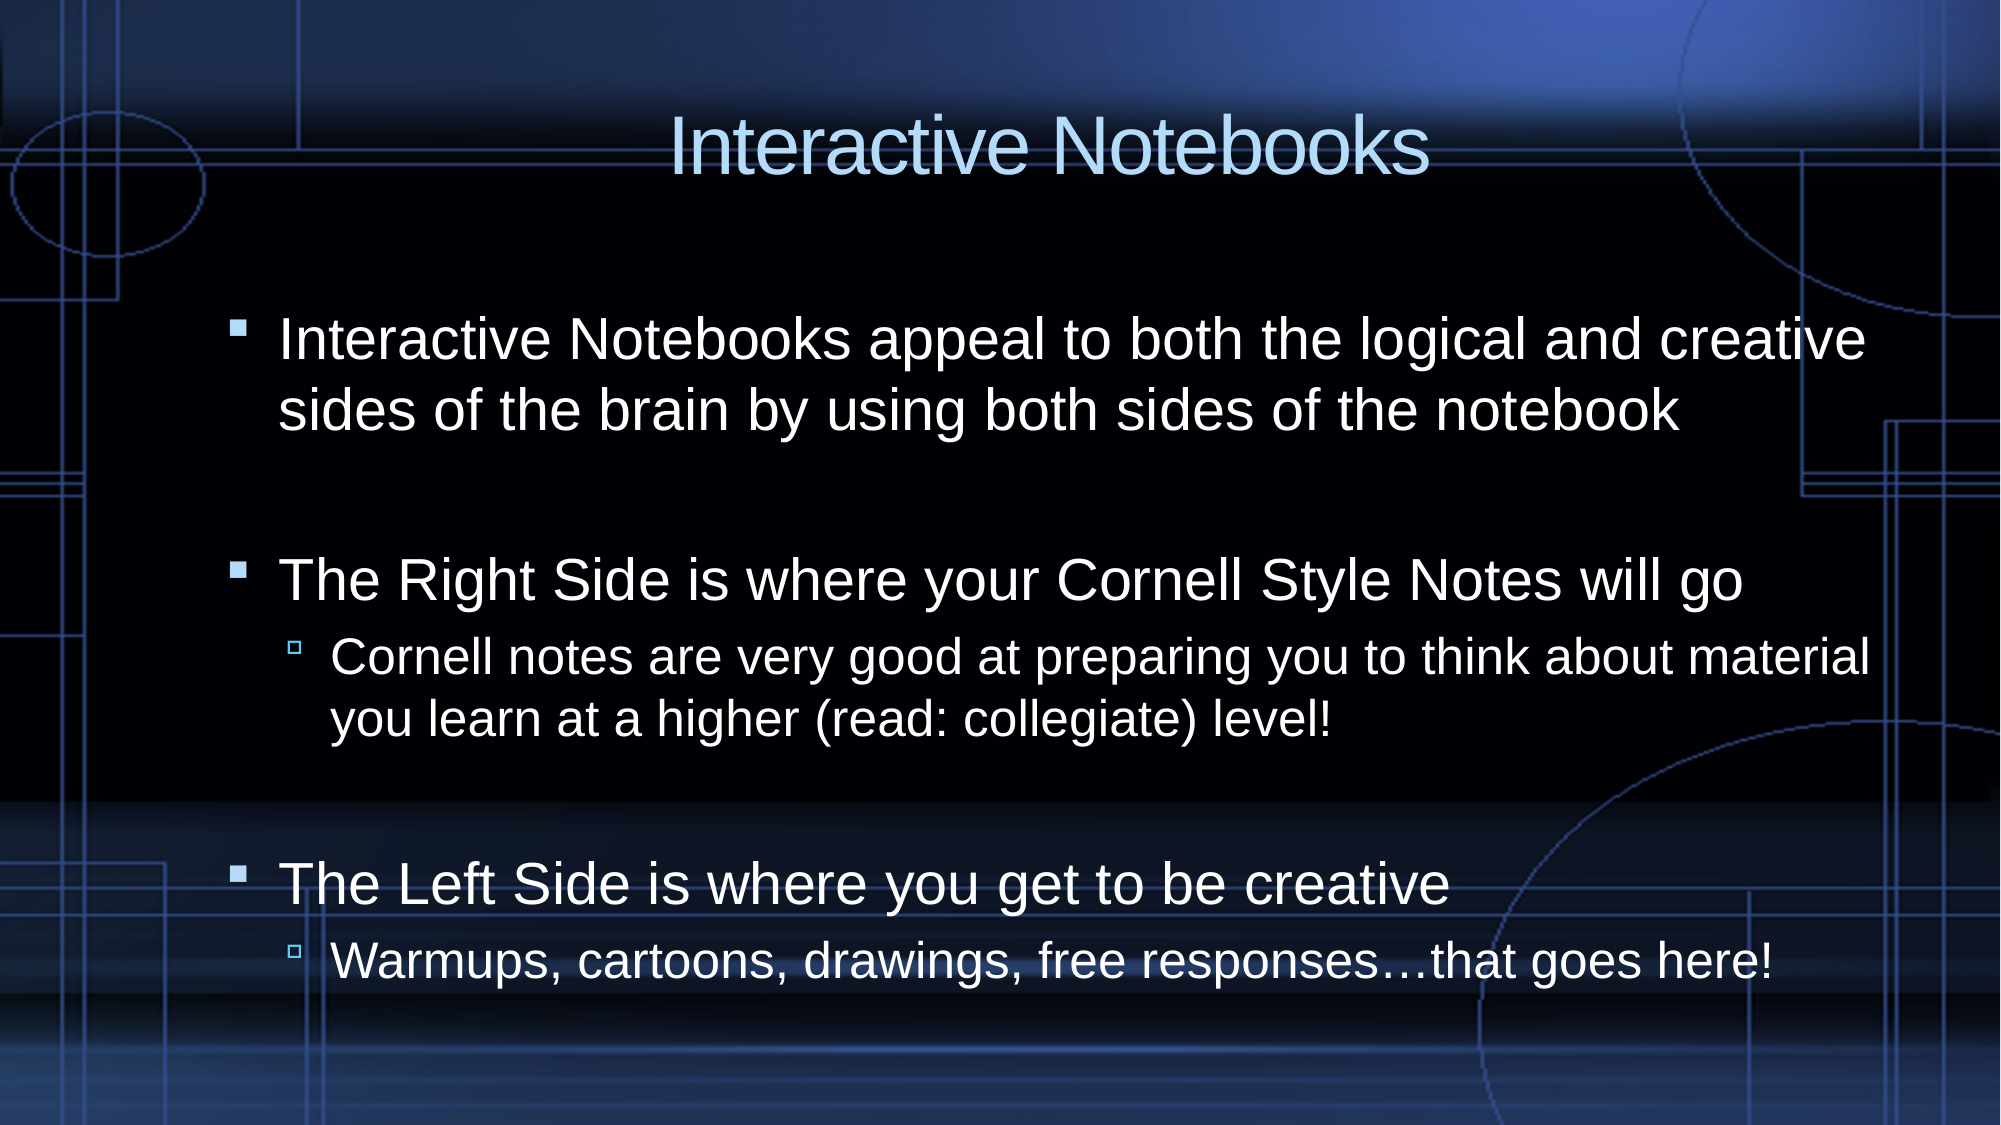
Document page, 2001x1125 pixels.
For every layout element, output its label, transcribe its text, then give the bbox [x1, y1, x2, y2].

list Interactive Notebooks appeal to both the logical and creative sides of the brain by using both sides of the notebook The Right Side is where your Cornell Style Notes will go Cornell notes are very good at preparing you to think about material you learn at a higher (read: collegiate) level! The Left Side is where you get to be creative Warmups, cartoons, drawings, free responses…that goes here! [200, 292, 1900, 1043]
title Interactive Notebooks [200, 83, 1900, 234]
picture [0, 0, 2001, 1125]
